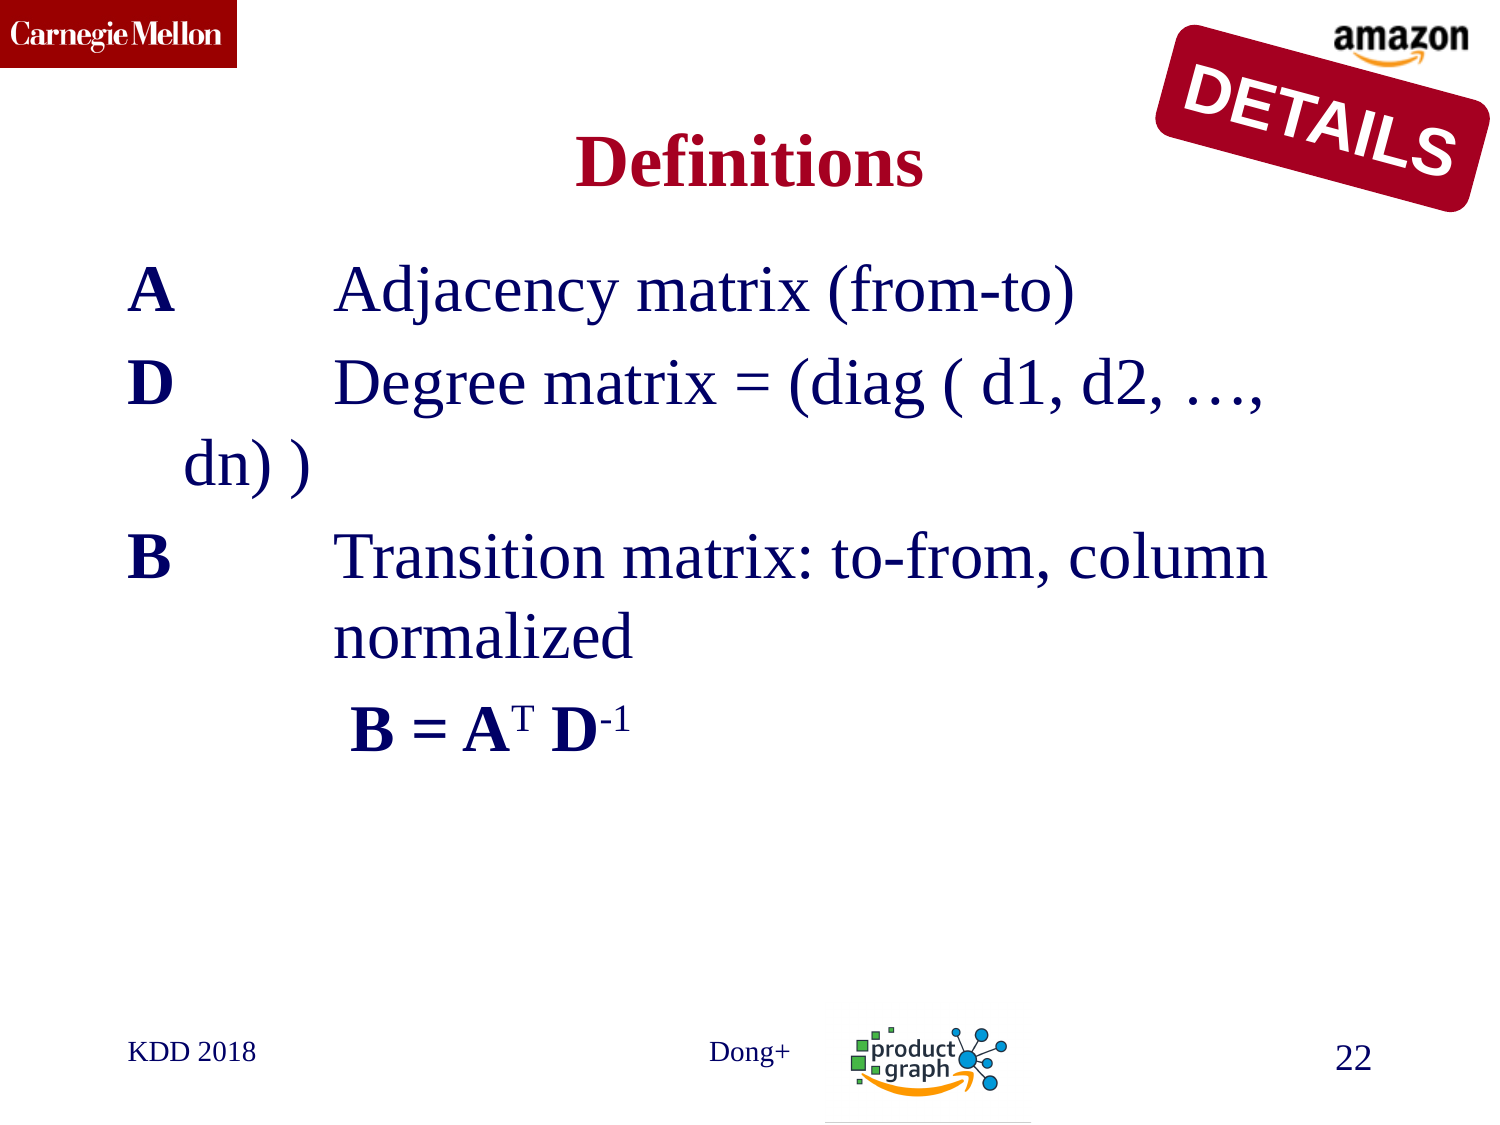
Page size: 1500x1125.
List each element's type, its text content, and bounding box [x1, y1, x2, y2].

slide_number 22 [1074, 1024, 1388, 1101]
slide_number KDD 2018 [112, 1024, 426, 1101]
picture [0, 0, 237, 68]
title Definitions [112, 99, 1388, 213]
picture [1322, 4, 1484, 88]
text_box DETAILS [1155, 24, 1490, 213]
footer Dong+ [512, 1024, 988, 1101]
list A Adjacency matrix (from-to) D Degree matrix = (diag ( d1, d2, …, dn) ) B Transition matrix: to-from, column normalized B = AT D-1 [112, 237, 1388, 1001]
